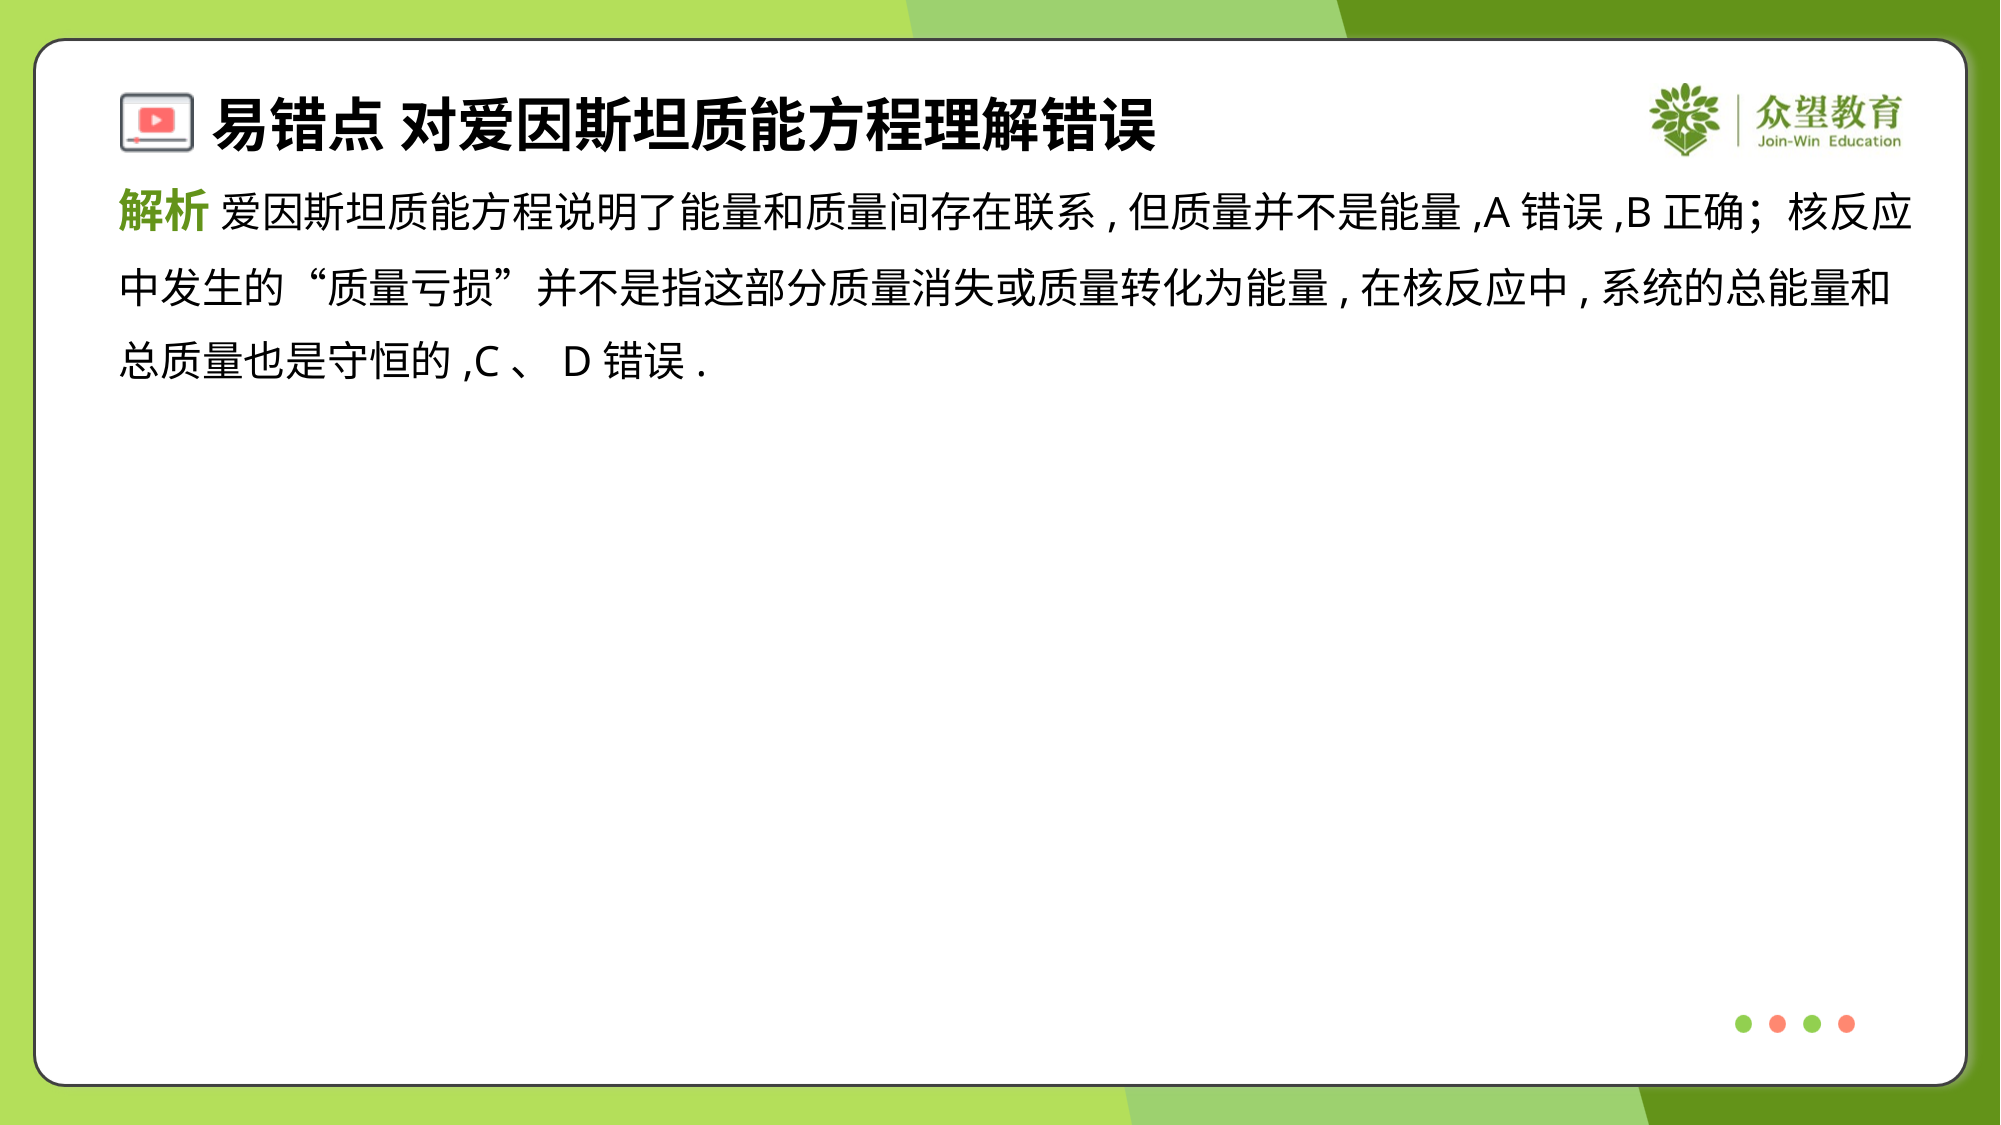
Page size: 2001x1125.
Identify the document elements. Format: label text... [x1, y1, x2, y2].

text_box 解析 爱因斯坦质能方程说明了能量和质量间存在联系,但质量并不是能量,A错误,B正确；核反应 中发生的“质量亏损”并不是指这部分质量消失或质量转化为能量,在核反应中,系统的总能量和 总质量也是守恒的,C、D错误. [118, 159, 1883, 377]
picture [0, 0, 2000, 1125]
